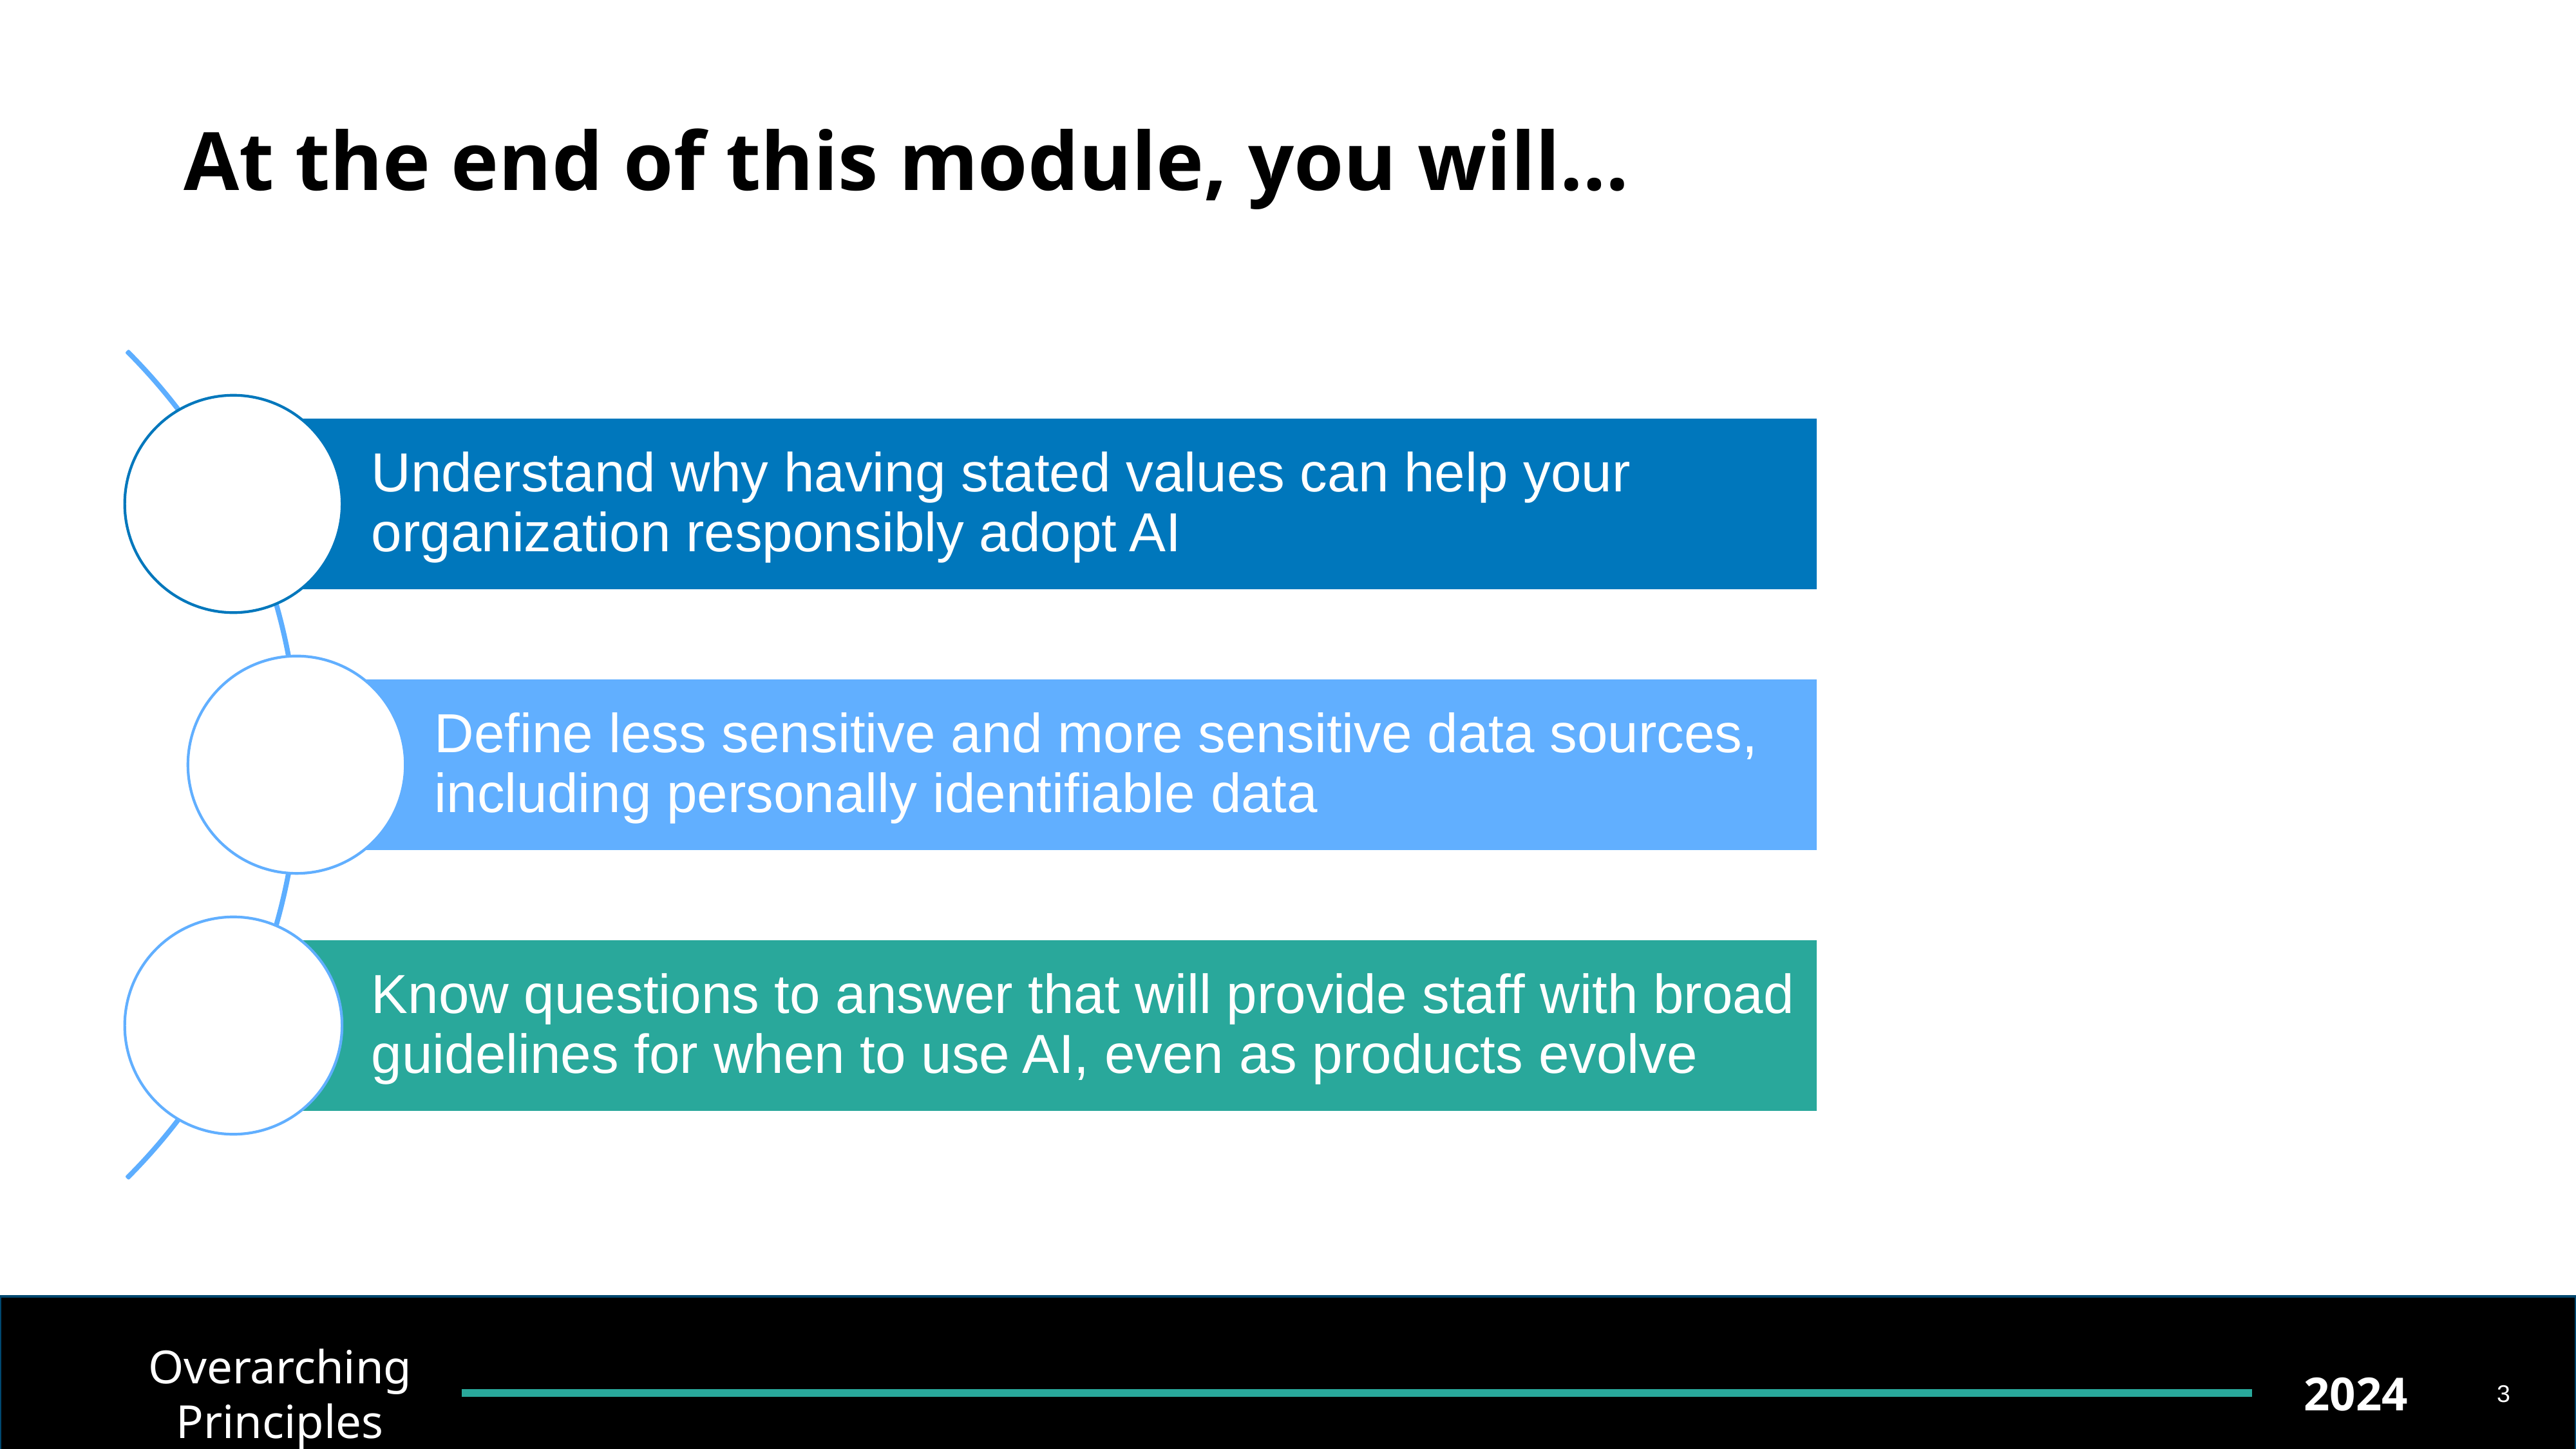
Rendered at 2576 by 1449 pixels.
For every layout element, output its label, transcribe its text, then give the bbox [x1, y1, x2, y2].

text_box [112, 330, 1830, 1200]
title At the end of this module, you will… [178, 37, 2398, 279]
